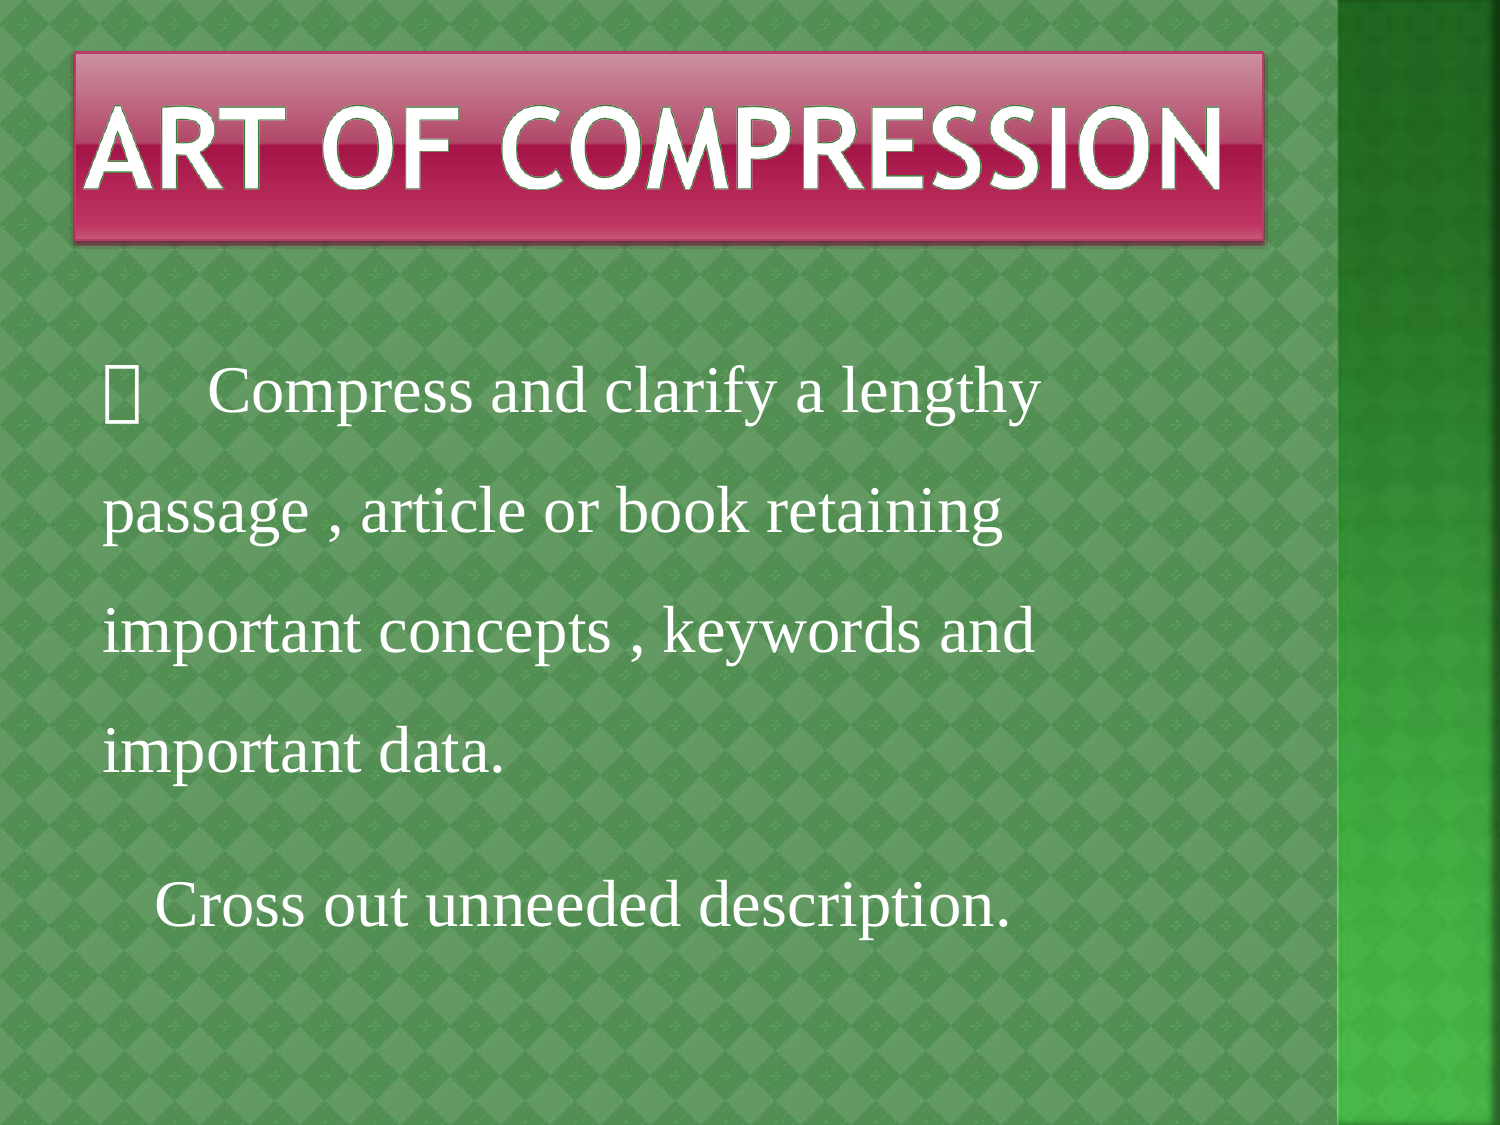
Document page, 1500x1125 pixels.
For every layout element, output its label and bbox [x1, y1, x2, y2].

text_box [0, 0, 1500, 1125]
